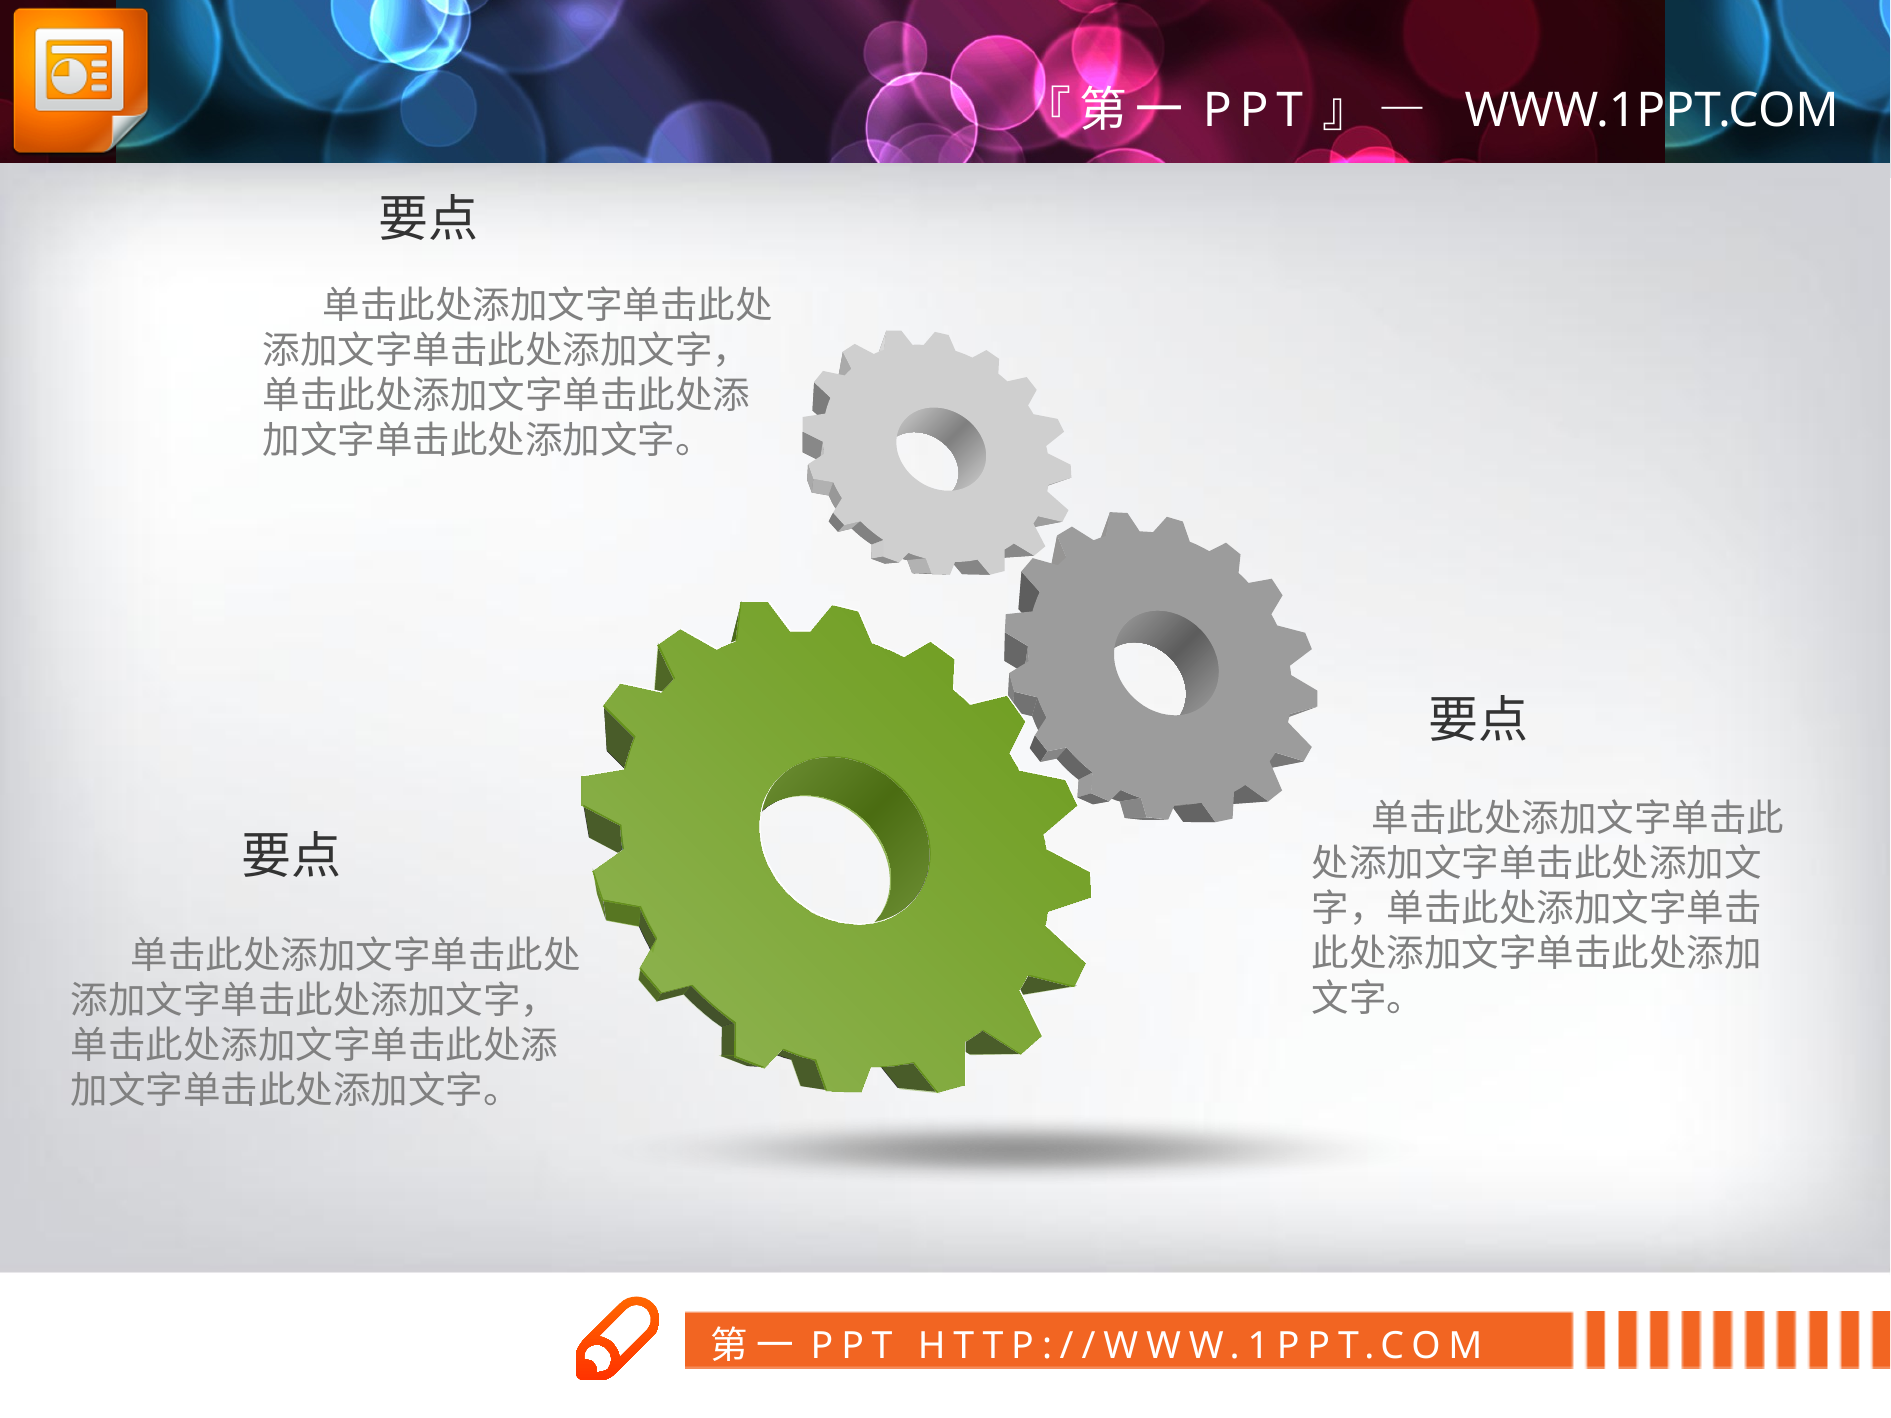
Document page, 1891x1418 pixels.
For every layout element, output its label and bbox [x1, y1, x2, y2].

picture [0, 0, 1891, 1275]
text_box [55, 816, 603, 1212]
picture [685, 1311, 1891, 1369]
text_box [802, 330, 1072, 575]
text_box [581, 600, 1093, 1094]
text_box [247, 178, 790, 471]
text_box [1296, 679, 1812, 1030]
text_box [1004, 511, 1318, 823]
